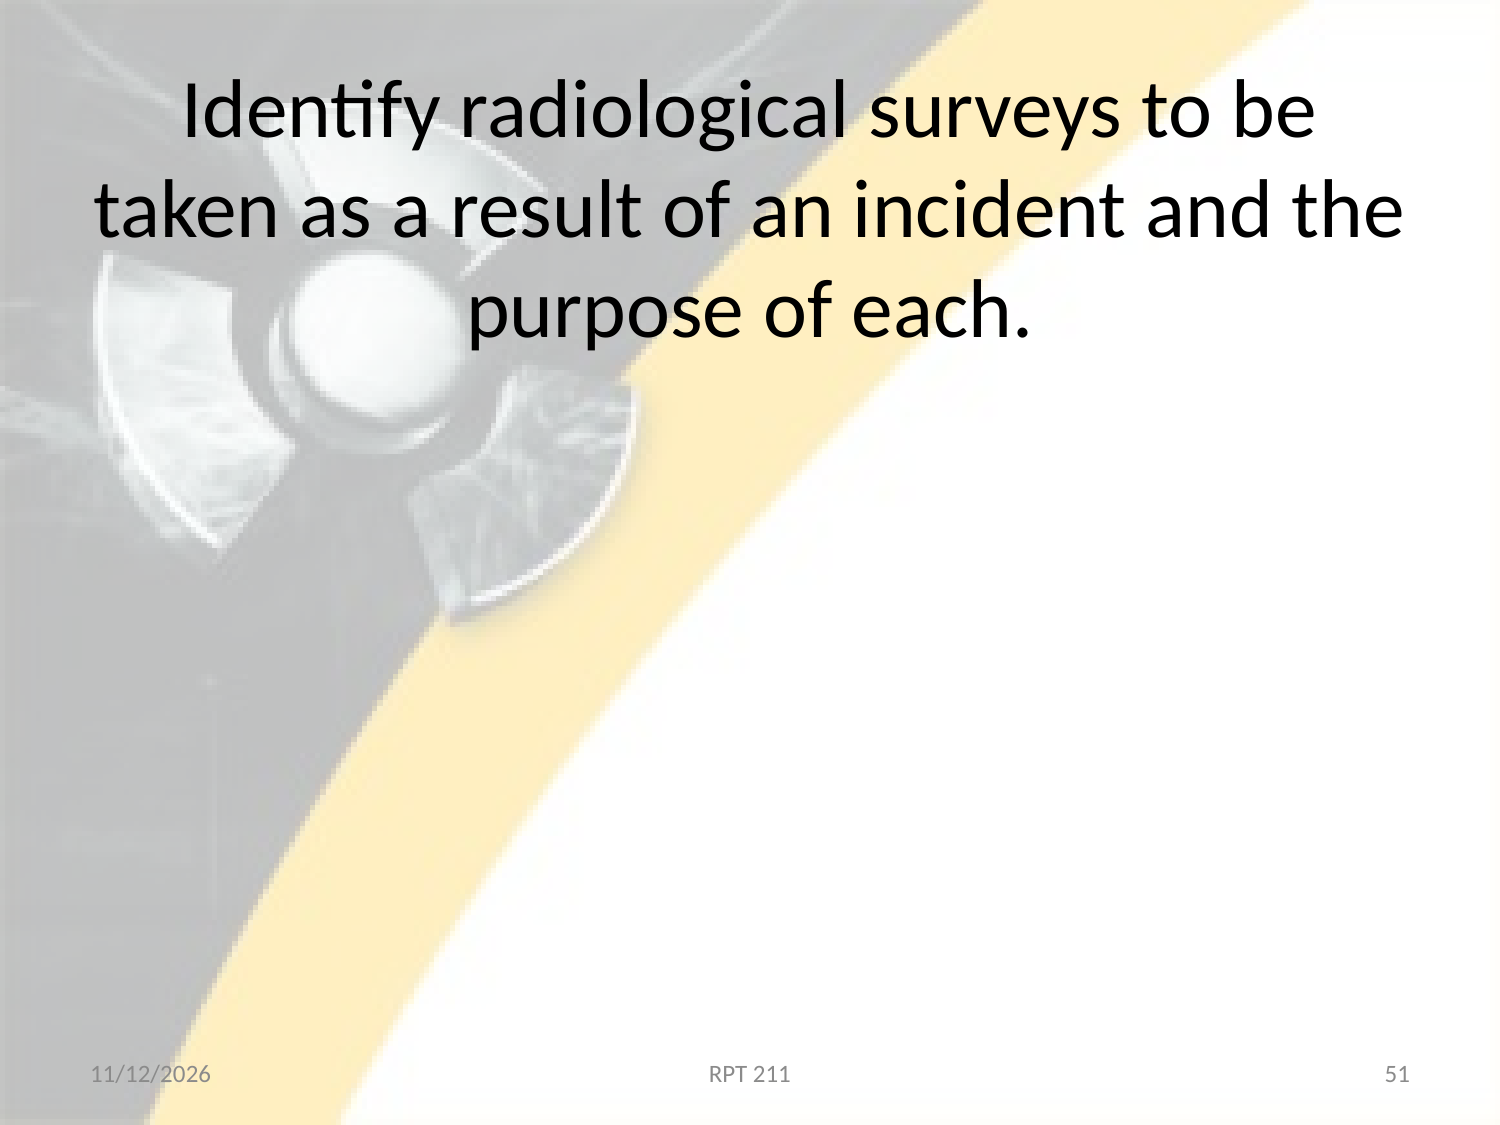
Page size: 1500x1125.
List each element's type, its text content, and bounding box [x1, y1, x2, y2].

slide_number 51 [1074, 1042, 1425, 1103]
title Identify radiological surveys to be taken as a result of an incident and the purpose of each. [75, 45, 1425, 363]
footer RPT 211 [512, 1042, 988, 1103]
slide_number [75, 1042, 425, 1103]
